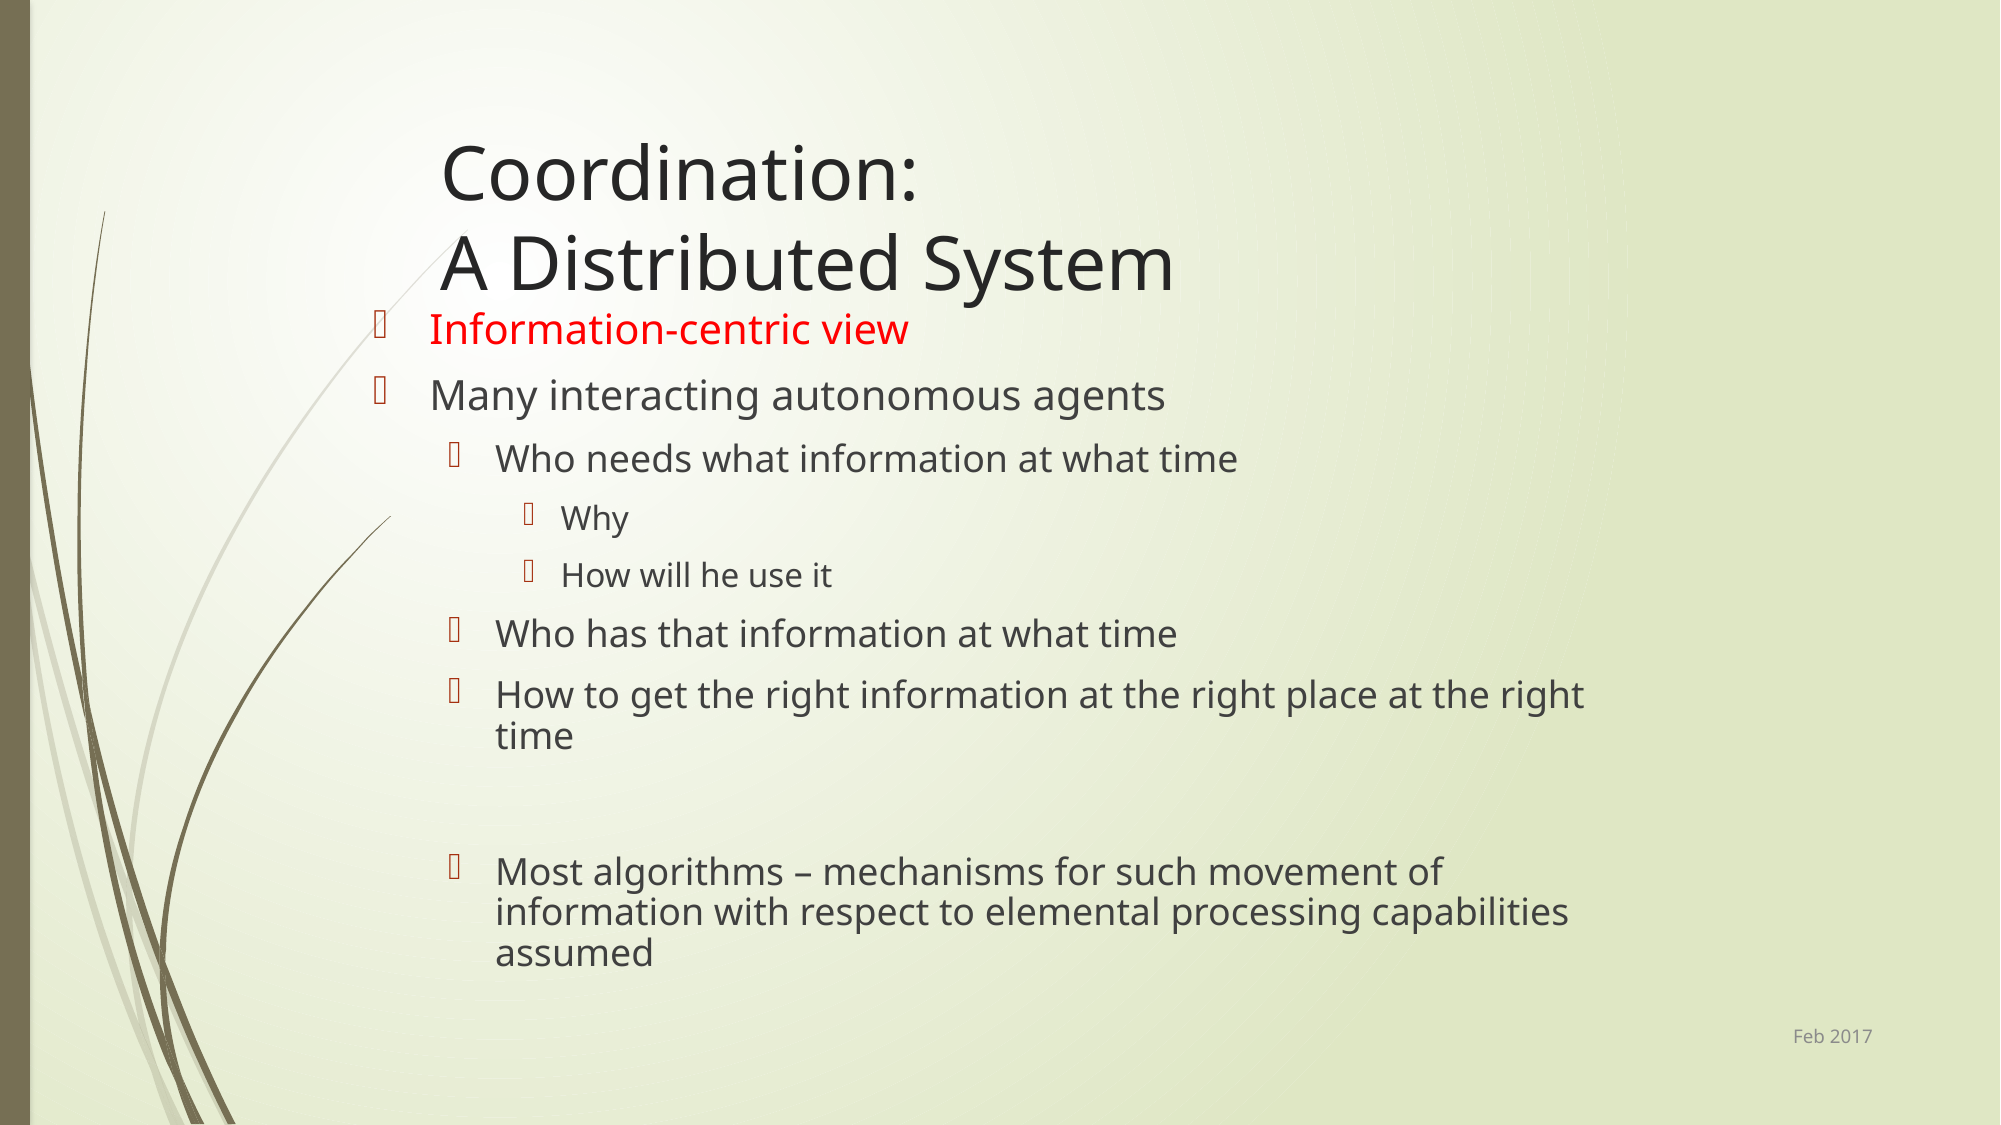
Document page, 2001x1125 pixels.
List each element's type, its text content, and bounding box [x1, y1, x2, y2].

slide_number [1699, 1005, 1888, 1067]
title Coordination: A Distributed System [425, 102, 1888, 313]
list Information-centric view Many interacting autonomous agents Who needs what information at what time Why How will he use it Who has that information at what time How to get the right information at the right place at the right time Most algorithms – mechanisms for such movement of information with respect to elemental processing capabilities assumed [358, 301, 1633, 977]
